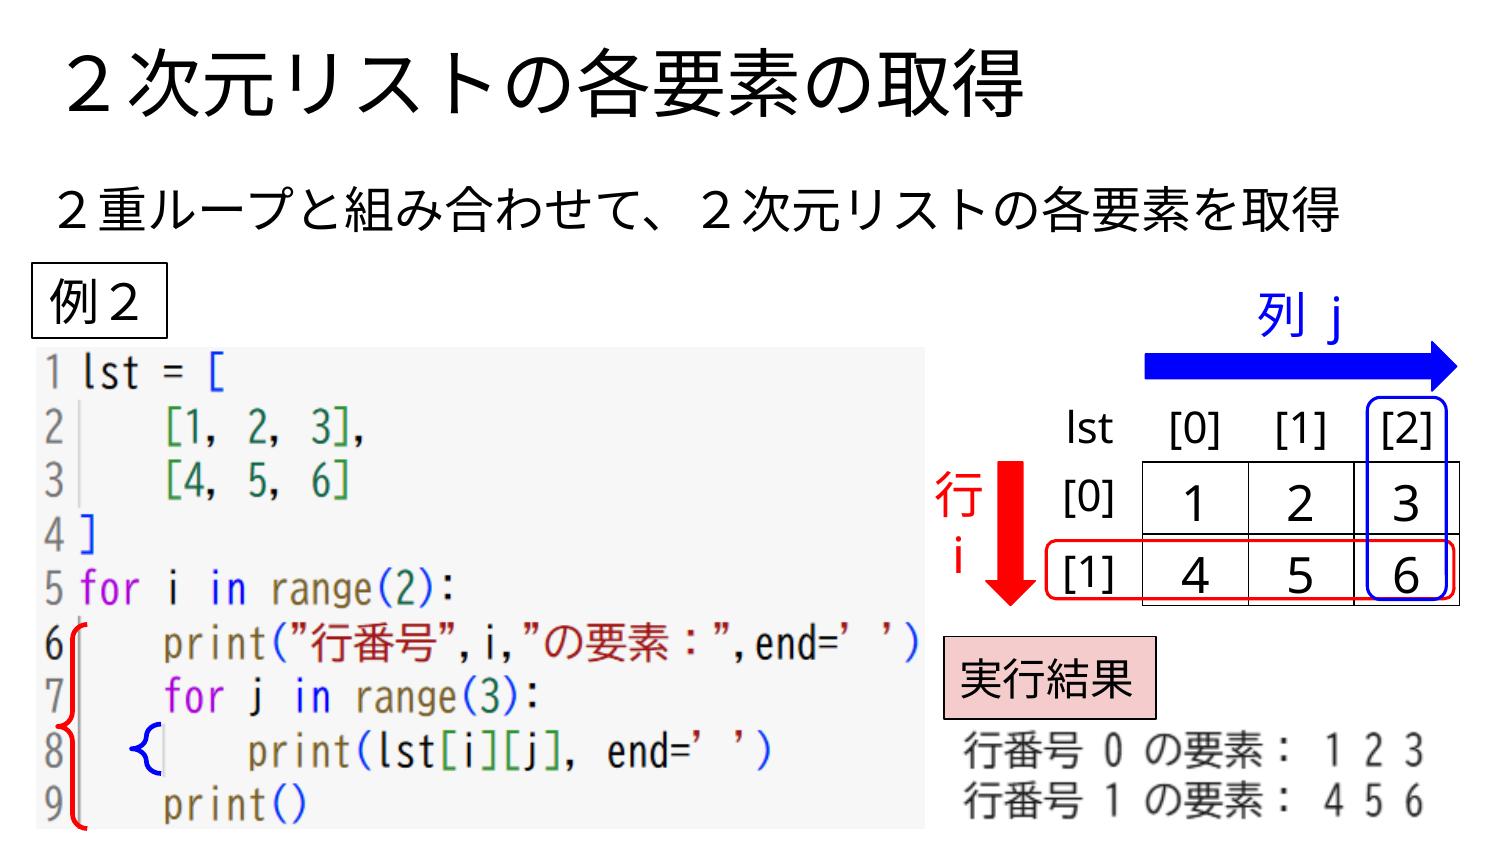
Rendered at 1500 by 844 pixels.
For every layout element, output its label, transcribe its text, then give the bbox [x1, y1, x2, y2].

text_box [1] [1251, 384, 1351, 469]
table_cell 5 [1249, 599, 1353, 605]
title ２次元リストの各要素の取得 [36, 21, 1435, 131]
table_header 2 [1249, 463, 1353, 533]
picture [954, 719, 1435, 829]
text_box [1367, 397, 1447, 600]
text_box [1439, 541, 1454, 599]
text_box [1145, 341, 1457, 392]
table_cell 4 [1143, 599, 1248, 605]
text_box ２重ループと組み合わせて、２次元リストの各要素を取得 [32, 163, 1380, 254]
text_box [1] [1039, 528, 1139, 612]
text_box 行 i [930, 448, 999, 598]
text_box [2] [1357, 384, 1457, 469]
table_cell 6 [1355, 535, 1459, 605]
text_box [0] [1039, 452, 1139, 528]
table_cell 4 [1143, 535, 1248, 540]
text_box 実行結果 [944, 636, 1157, 719]
text_box 列 j [1242, 268, 1360, 358]
table_header 1 [1143, 463, 1248, 533]
text_box lst [1040, 384, 1139, 469]
table_header 3 [1447, 463, 1459, 533]
text_box [1046, 540, 1374, 599]
text_box [999, 461, 1036, 606]
text_box [0] [1145, 384, 1245, 469]
text_box 例２ [32, 263, 167, 338]
table_cell 5 [1249, 535, 1353, 540]
table_header 3 [1355, 463, 1367, 533]
picture [36, 346, 925, 829]
